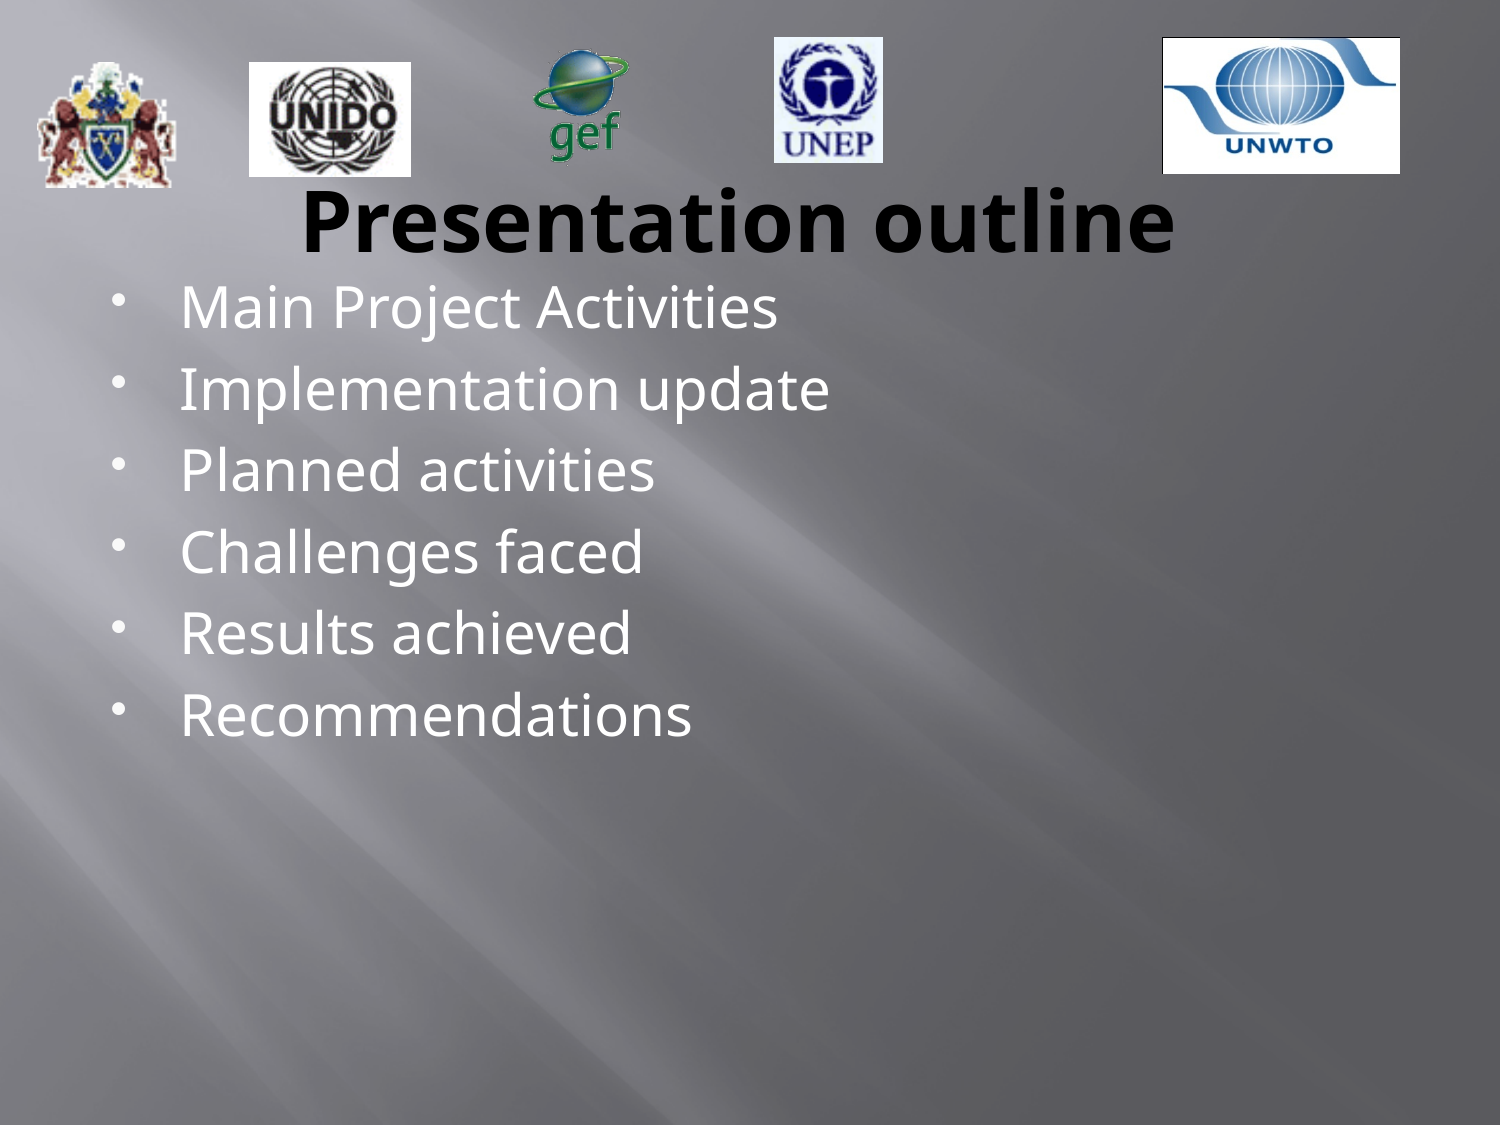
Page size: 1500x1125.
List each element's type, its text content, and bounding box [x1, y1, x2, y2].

list Main Project Activities Implementation update Planned activities Challenges faced Results achieved Recommendations [75, 262, 1425, 1035]
picture [524, 37, 640, 173]
picture [249, 62, 412, 177]
picture [37, 62, 179, 188]
title Presentation outline [75, 124, 1425, 262]
picture [774, 37, 883, 163]
picture [1162, 37, 1400, 174]
